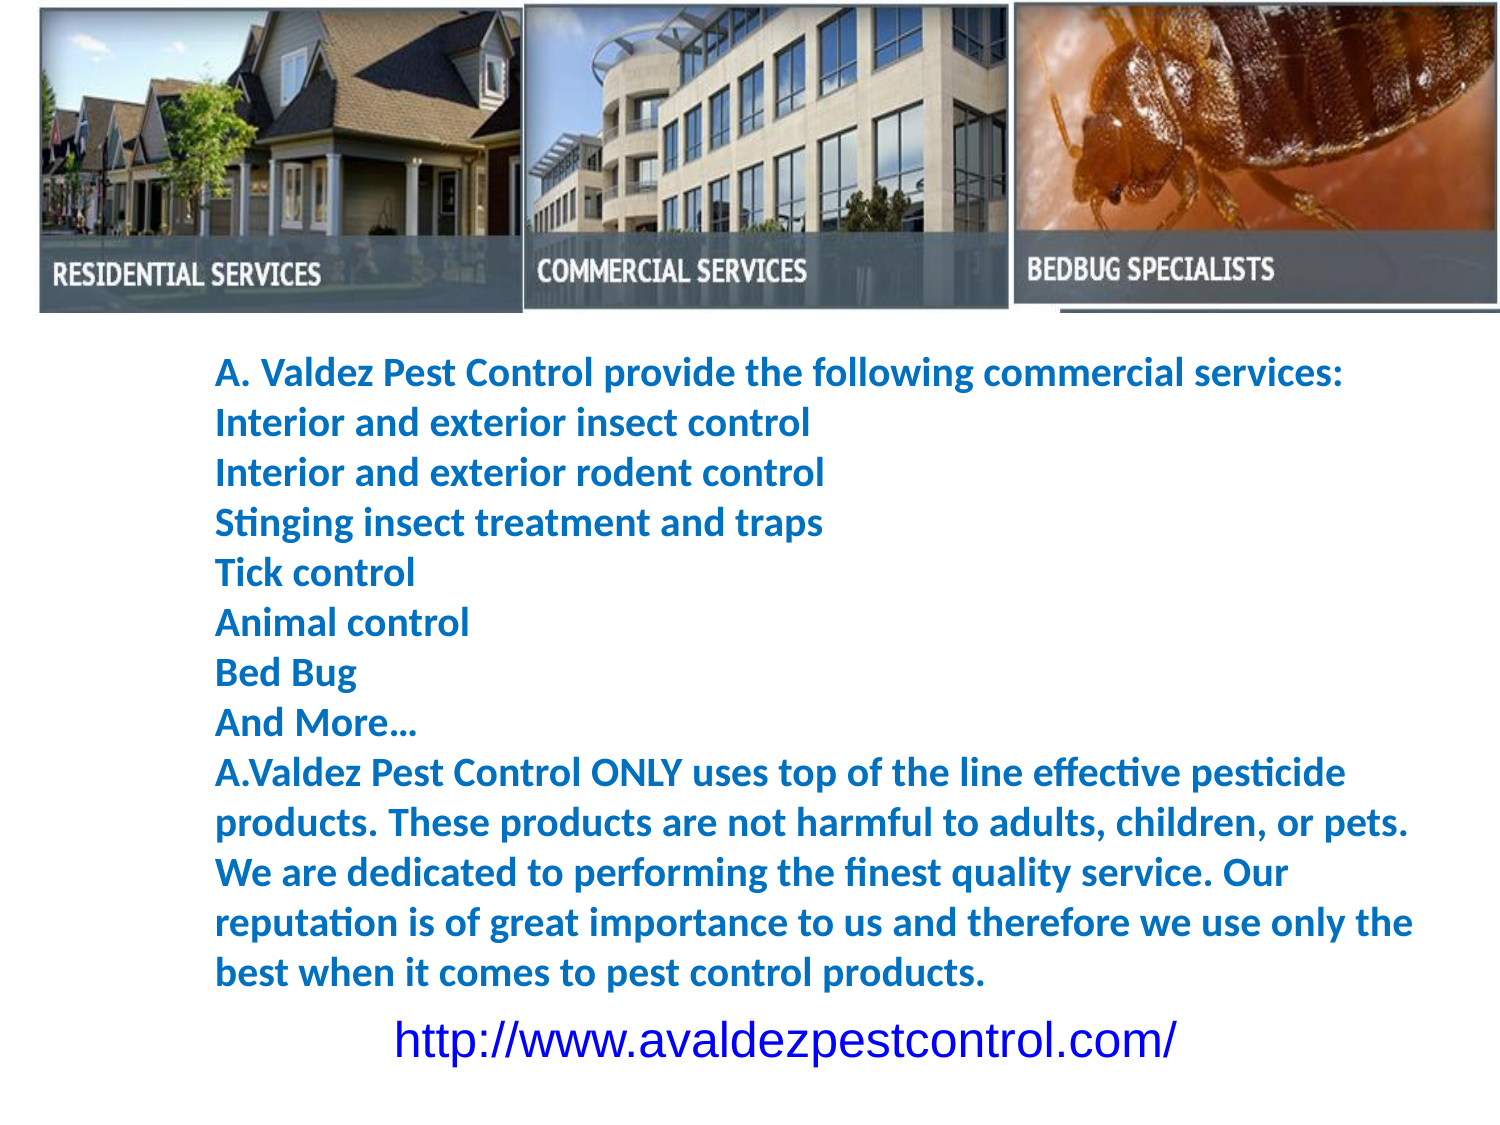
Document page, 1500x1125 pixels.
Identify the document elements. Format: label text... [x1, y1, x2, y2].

text_box http://www.avaldezpestcontrol.com/ [378, 1003, 1193, 1076]
text_box A. Valdez Pest Control provide the following commercial services: Interior and exterior insect control Interior and exterior rodent control Stinging insect treatment and traps Tick control Animal control Bed Bug And More… A.Valdez Pest Control ONLY uses top of the line effective pesticide products. These products are not harmful to adults, children, or pets. We are dedicated to performing the finest quality service. Our reputation is of great importance to us and therefore we use only the best when it comes to pest control products. [200, 337, 1450, 1003]
picture [37, 0, 1500, 313]
